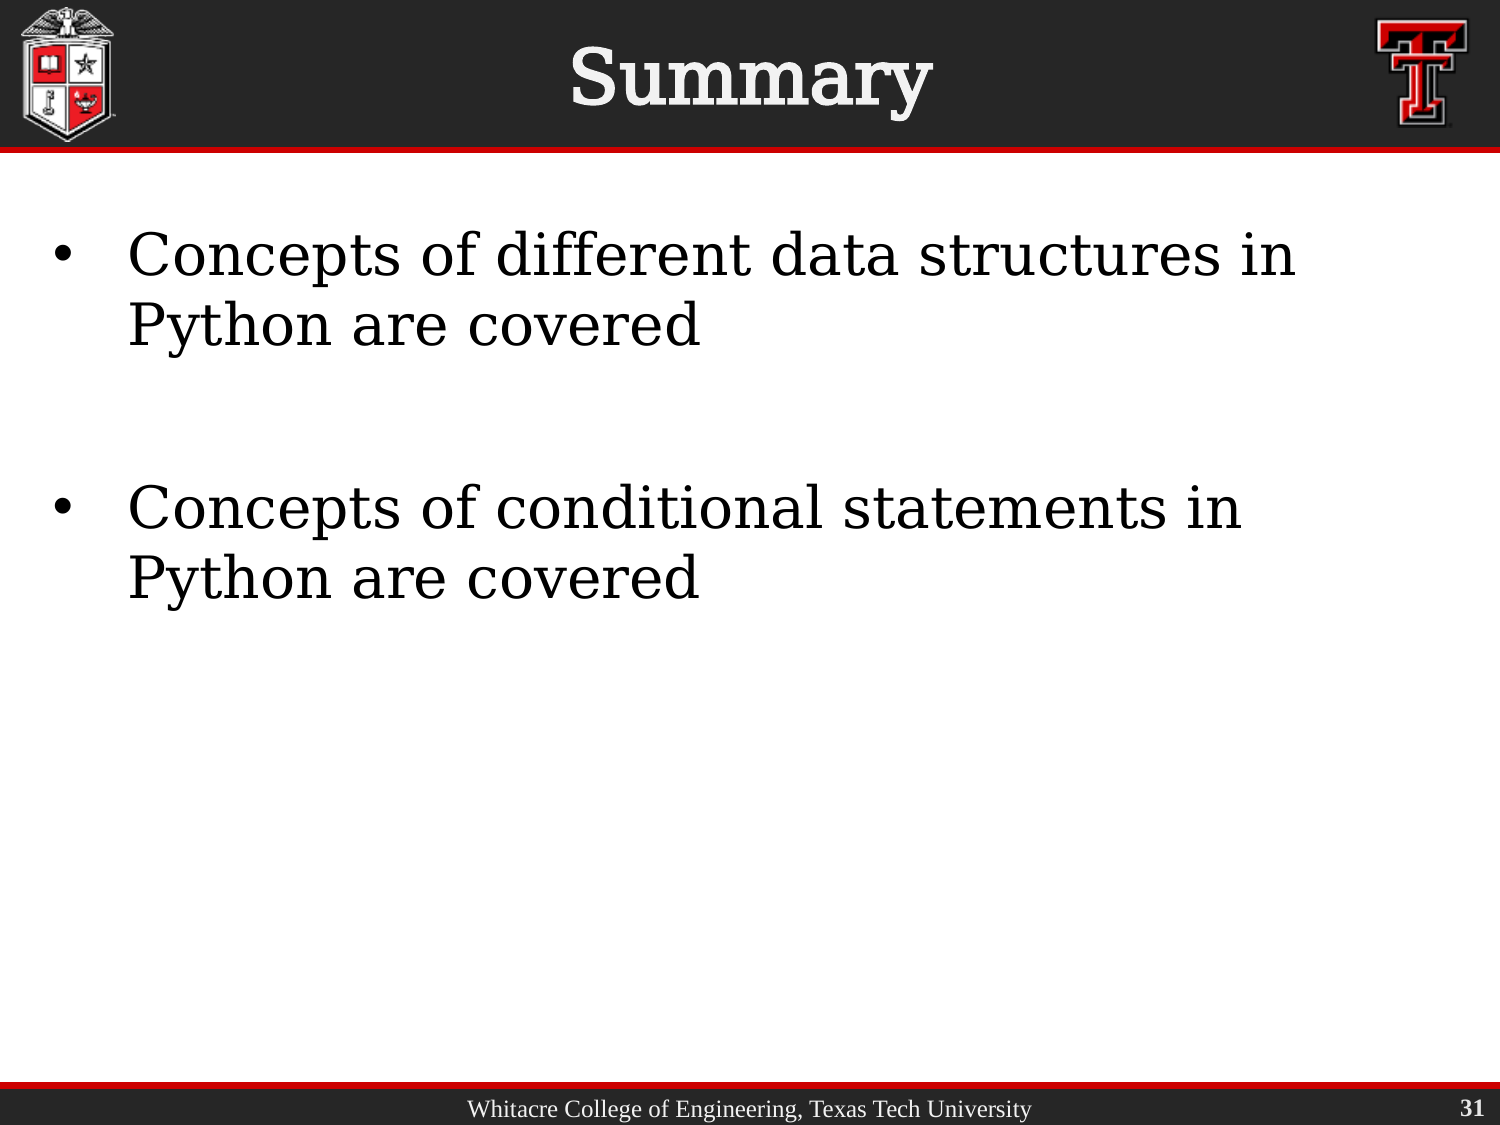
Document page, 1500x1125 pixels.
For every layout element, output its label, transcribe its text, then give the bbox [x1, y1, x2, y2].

slide_number 31 [1392, 1086, 1500, 1125]
text_box Concepts of different data structures in Python are covered [38, 209, 1437, 365]
text_box Concepts of conditional statements in Python are covered [38, 462, 1424, 618]
picture [21, 7, 116, 142]
picture [1373, 14, 1472, 128]
title Summary [151, 6, 1349, 141]
